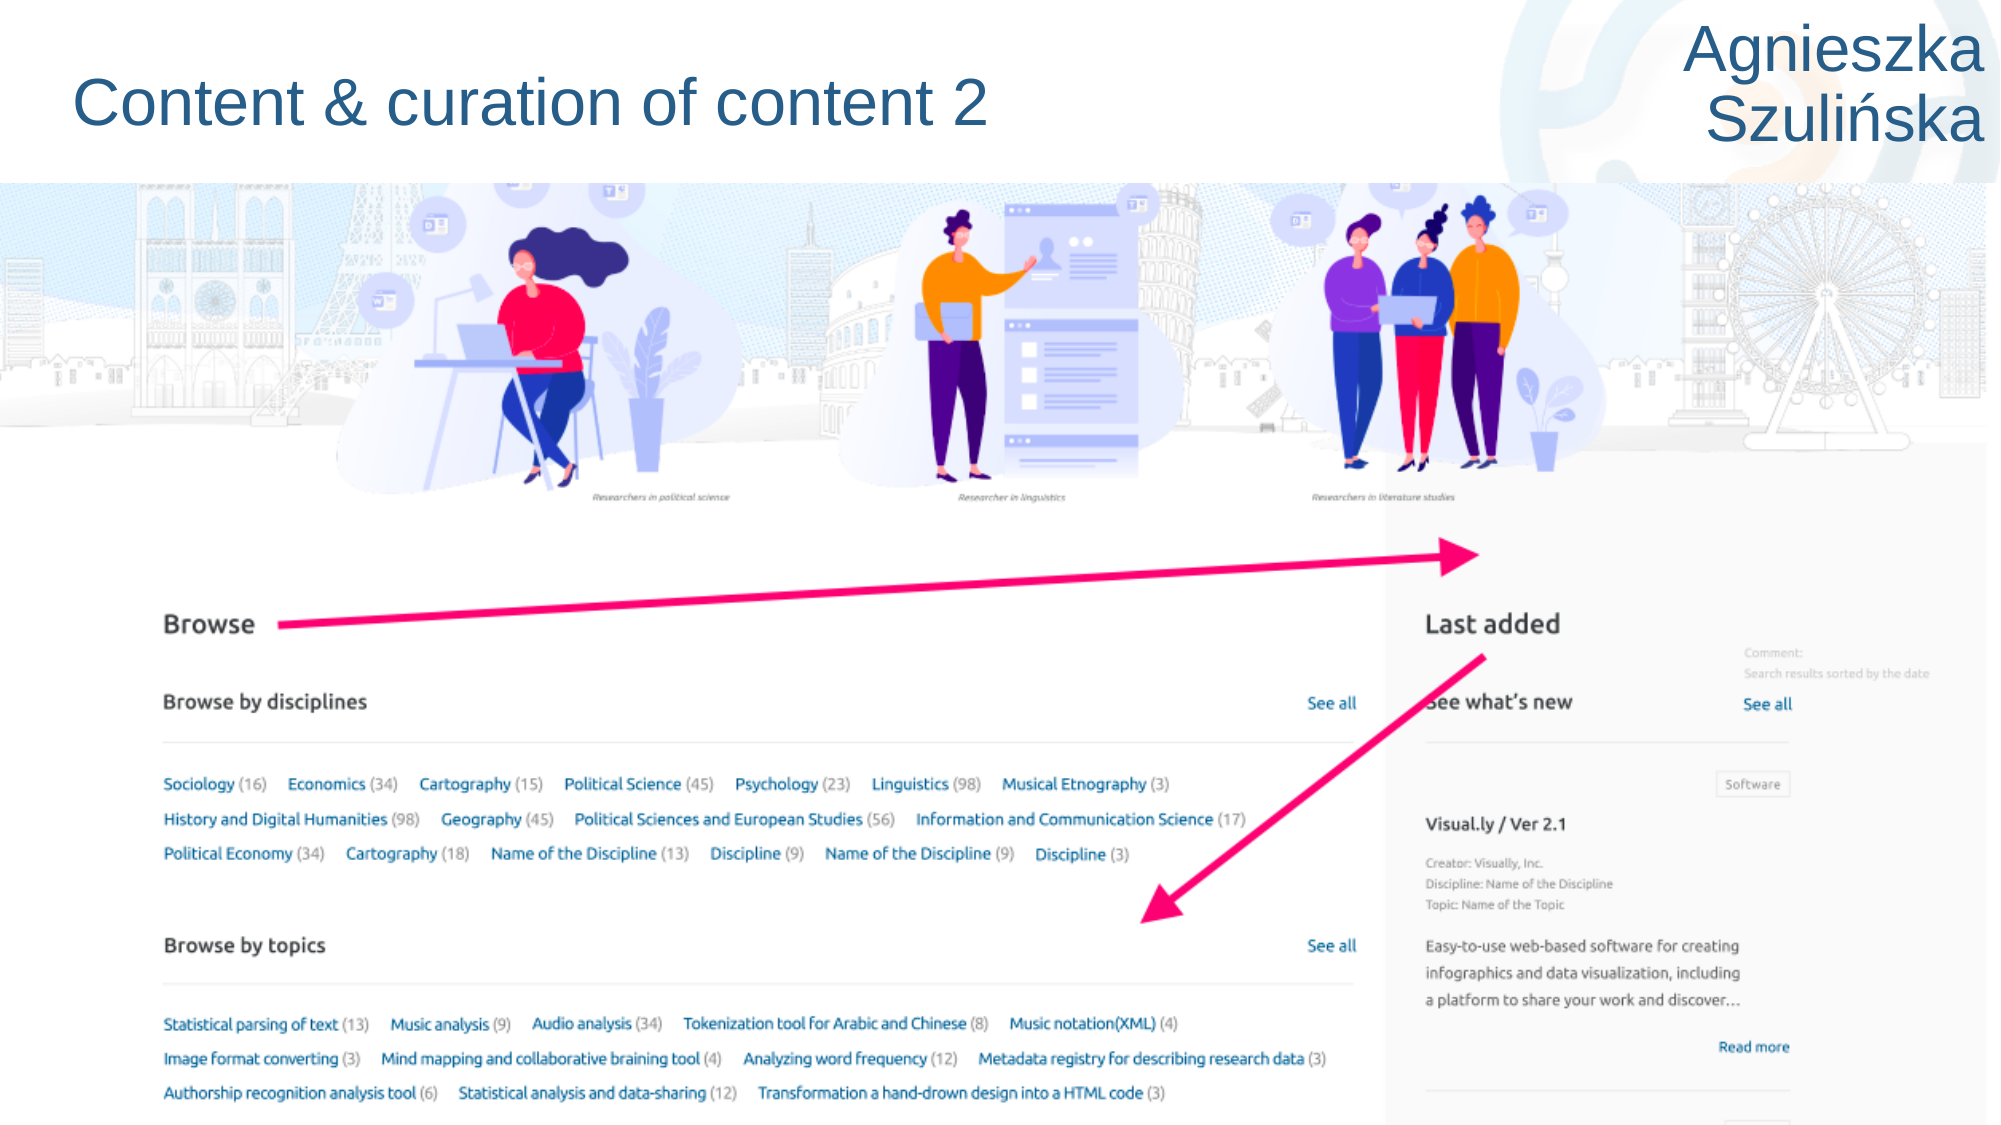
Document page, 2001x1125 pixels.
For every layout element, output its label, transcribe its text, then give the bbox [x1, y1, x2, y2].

title Content & curation of content 2 [64, 59, 1394, 180]
picture [0, 183, 2001, 1125]
text_box Agnieszka Szulińska [1518, 0, 2000, 183]
